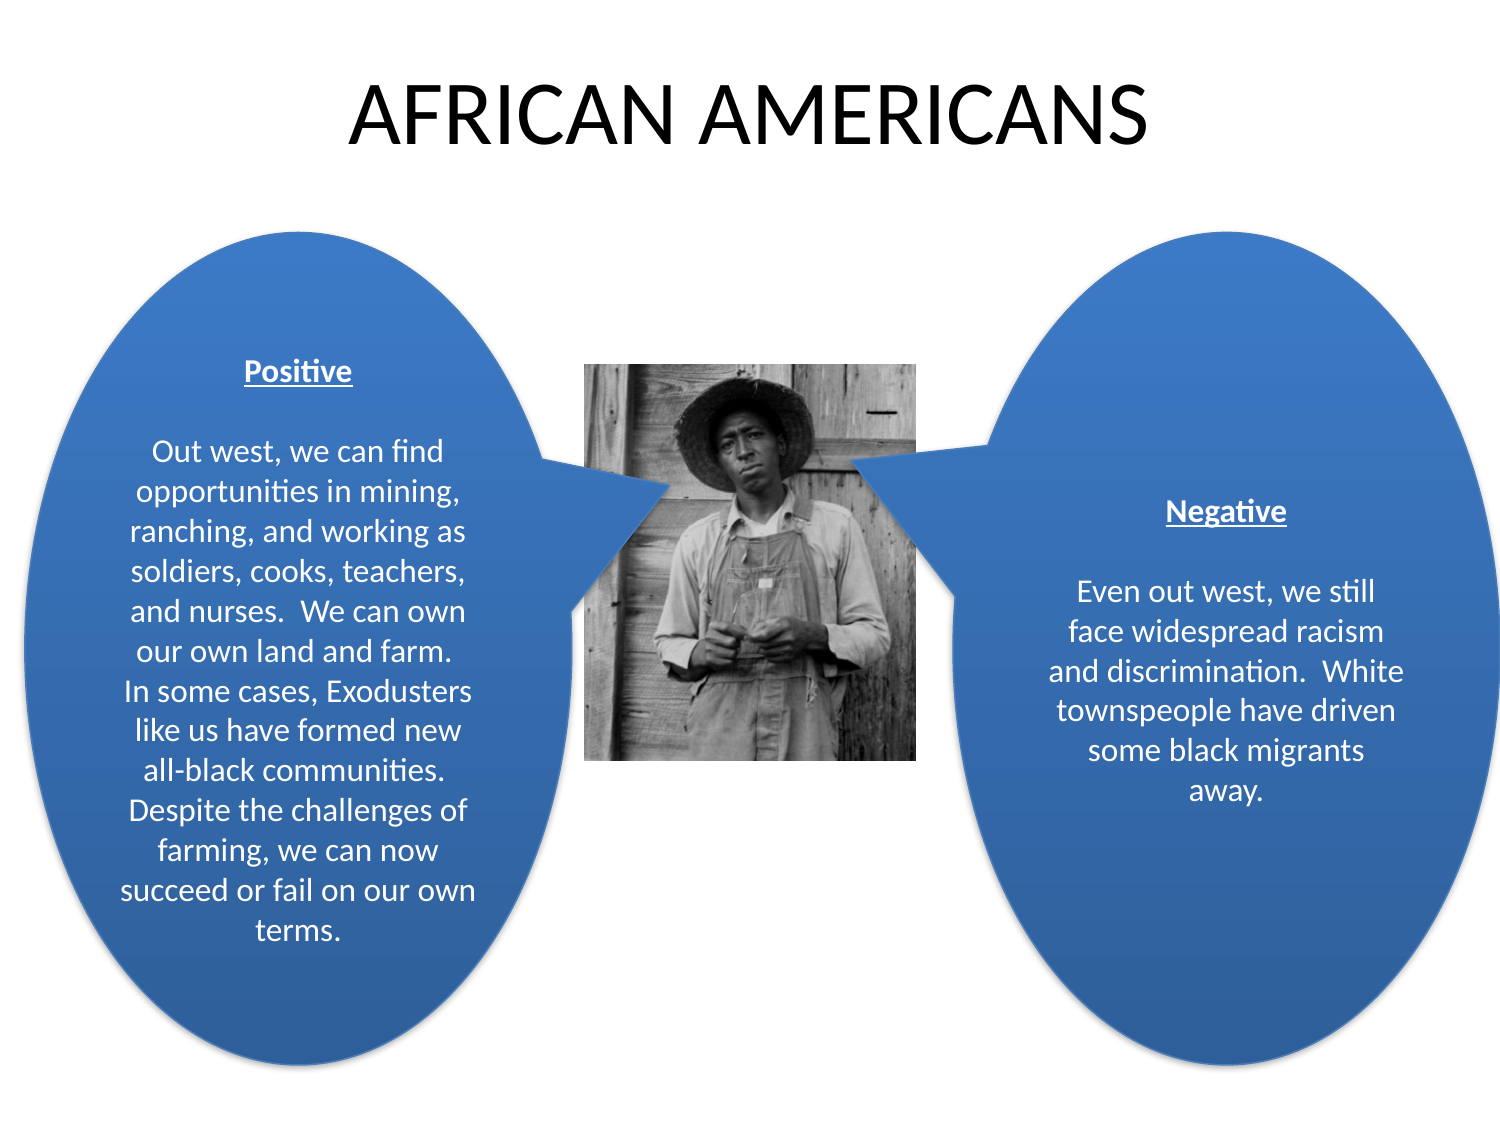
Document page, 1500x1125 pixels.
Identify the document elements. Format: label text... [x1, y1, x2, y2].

title AFRICAN AMERICANS [75, 45, 1425, 233]
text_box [584, 364, 916, 761]
text_box Positive Out west, we can find opportunities in mining, ranching, and working as soldiers, cooks, teachers, and nurses. We can own our own land and farm. In some cases, Exodusters like us have formed new all-black communities. Despite the challenges of farming, we can now succeed or fail on our own terms. [24, 231, 579, 1066]
text_box Negative Even out west, we still face widespread racism and discrimination. White townspeople have driven some black migrants away. [919, 231, 1500, 1066]
